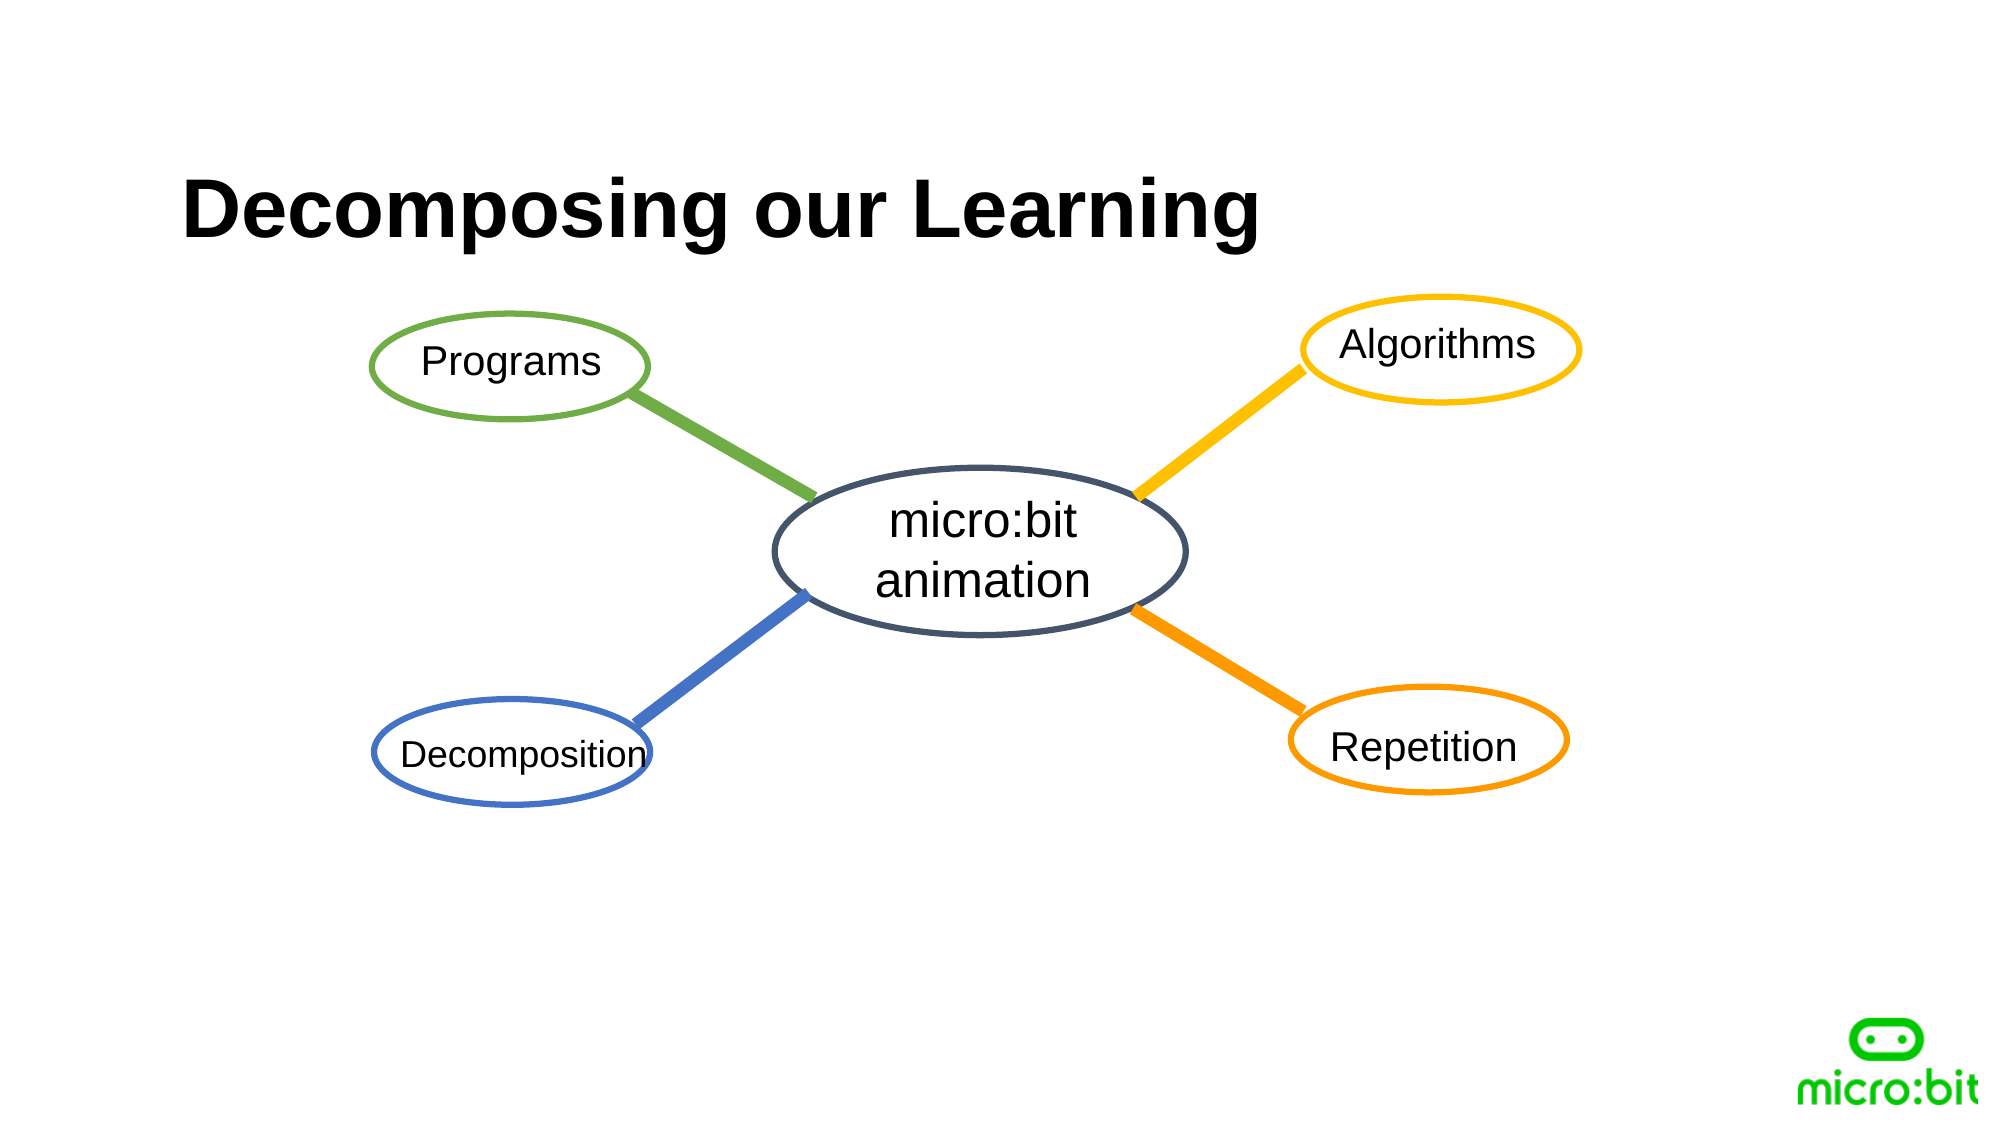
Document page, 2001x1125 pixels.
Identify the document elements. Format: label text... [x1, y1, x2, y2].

text_box [1290, 709, 1315, 770]
text_box [1161, 511, 1186, 592]
text_box micro:bit animation [805, 472, 1161, 594]
text_box Decomposition [385, 714, 741, 835]
text_box [415, 699, 609, 714]
text_box [1303, 321, 1324, 378]
text_box [1326, 686, 1532, 704]
text_box [1563, 324, 1580, 375]
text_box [635, 592, 810, 725]
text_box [1135, 368, 1304, 498]
text_box [774, 507, 805, 591]
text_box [1132, 608, 1304, 712]
text_box [812, 594, 1158, 636]
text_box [629, 391, 815, 499]
text_box Decomposing our Learning [166, 60, 1918, 884]
text_box [915, 467, 1046, 472]
text_box [371, 332, 405, 401]
text_box Programs [405, 318, 644, 440]
text_box [1553, 716, 1567, 763]
text_box [373, 731, 385, 773]
text_box [86, 20, 1839, 844]
text_box [1386, 296, 1497, 301]
text_box Repetition [1315, 704, 1553, 825]
text_box Algorithms [1324, 301, 1563, 423]
picture [1797, 1017, 1978, 1106]
text_box [454, 313, 566, 318]
text_box [644, 353, 648, 379]
